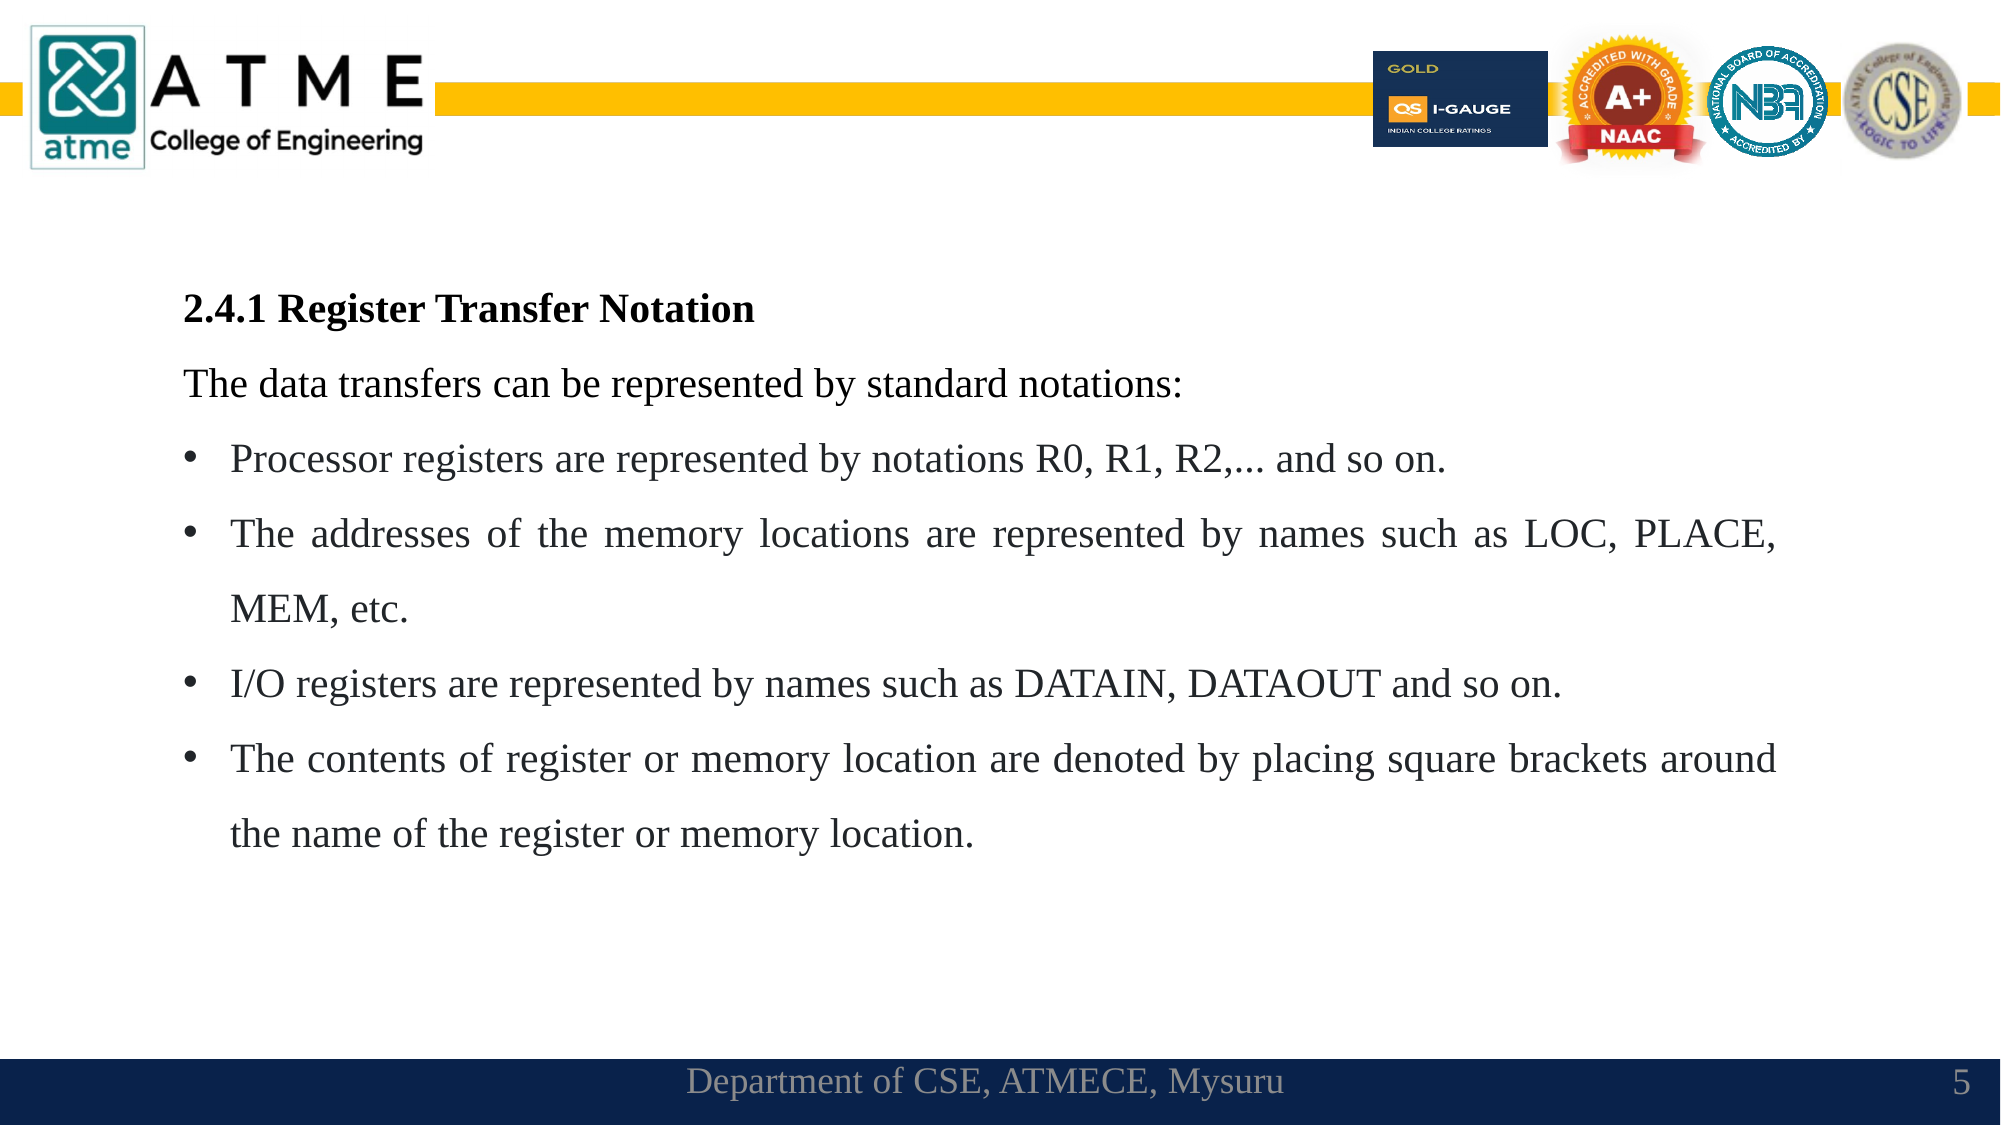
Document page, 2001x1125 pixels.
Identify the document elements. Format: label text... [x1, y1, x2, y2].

picture [0, 1059, 2001, 1125]
picture [1840, 26, 1968, 176]
text_box 2.4.1 Register Transfer Notation The data transfers can be represented by standard notations: Processor registers are represented by notations R0, R1, R2,... and so on. The addresses of the memory locations are represented by names such as LOC, PLACE, MEM, etc. I/O registers are represented by names such as DATAIN, DATAOUT and so on. The contents of register or memory location are denoted by placing square brackets around the name of the register or memory location. [168, 248, 1794, 1014]
slide_number 5 [1511, 1057, 1972, 1103]
picture [1373, 20, 1828, 180]
footer Department of CSE, ATMECE, Mysuru [501, 1056, 1470, 1102]
picture [22, 15, 435, 178]
